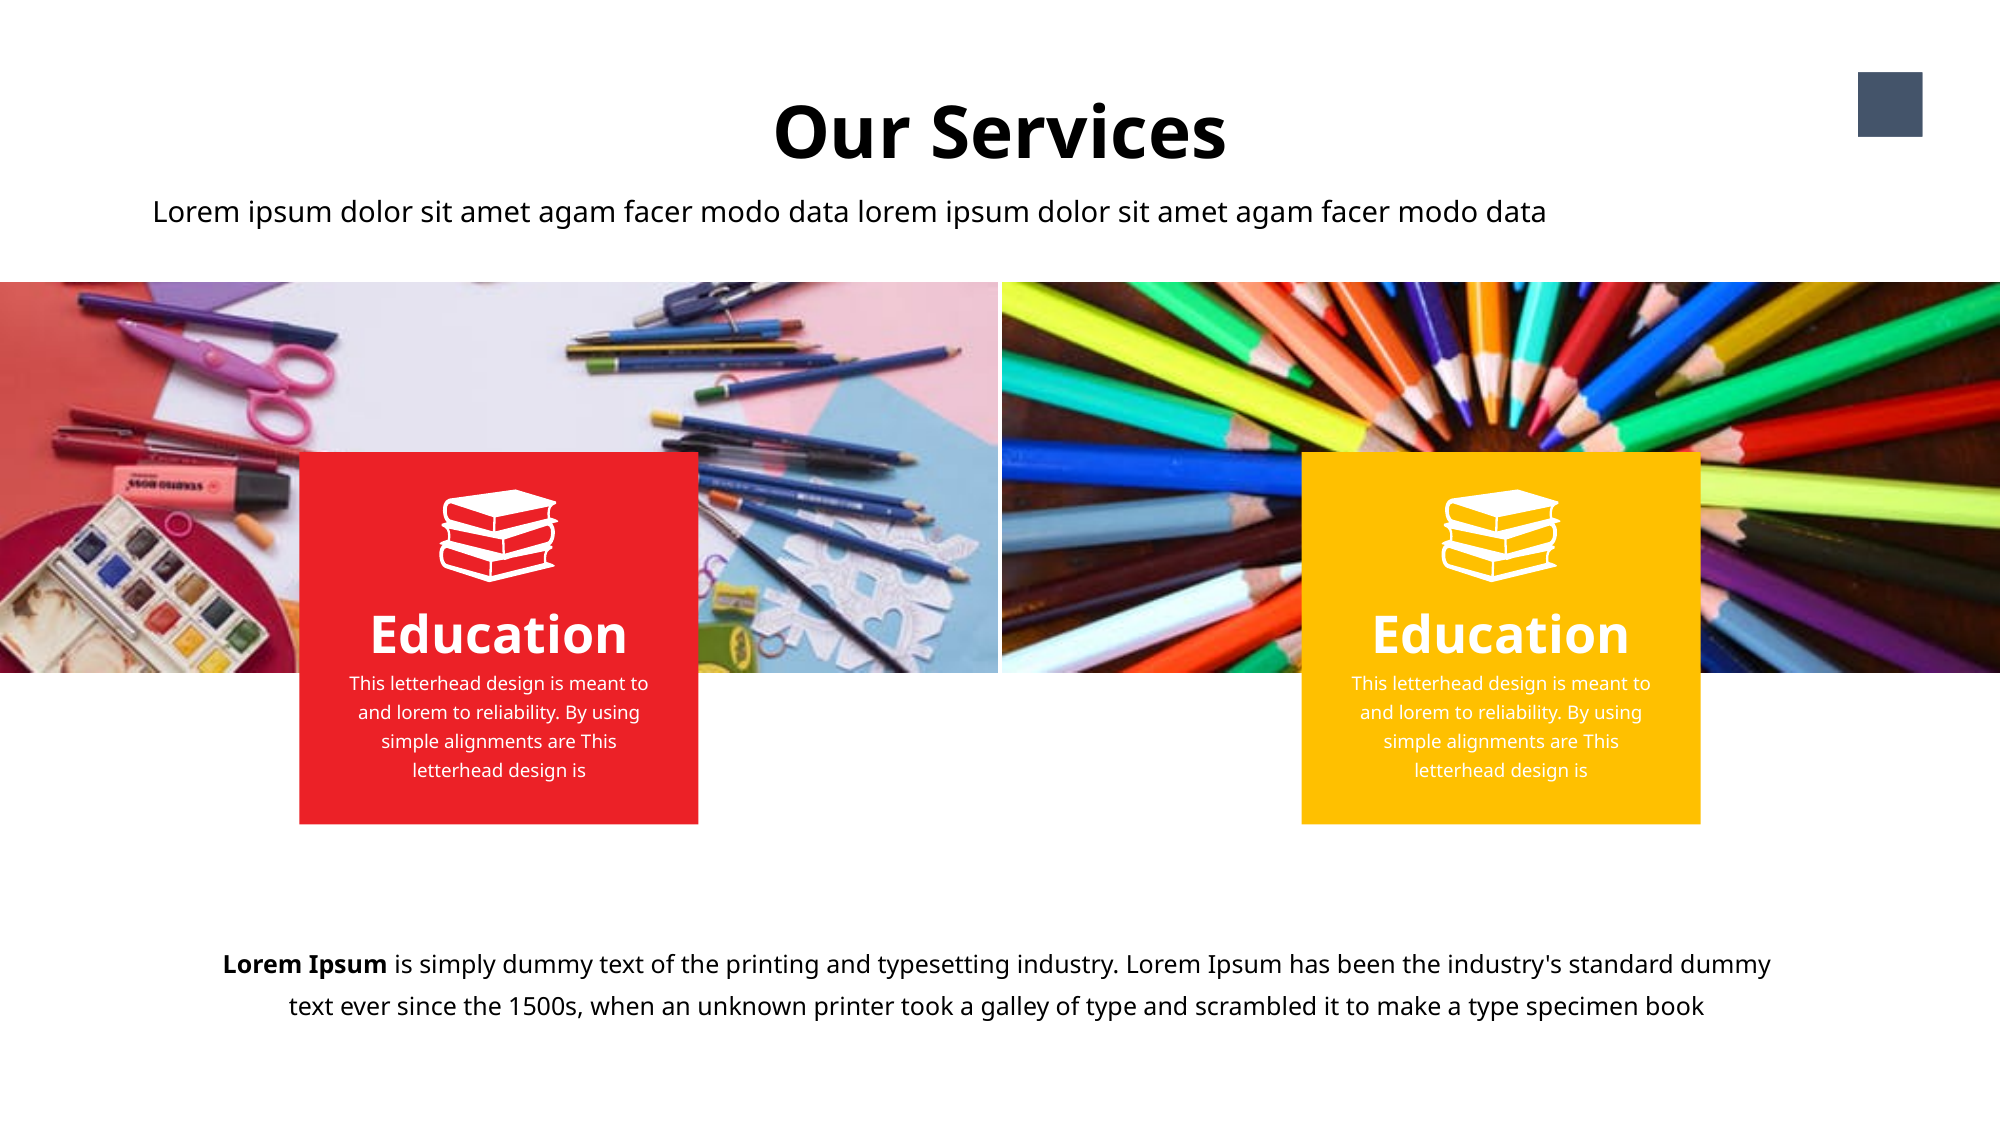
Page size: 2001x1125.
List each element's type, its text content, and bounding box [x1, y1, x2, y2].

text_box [1325, 489, 1677, 788]
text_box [322, 489, 675, 788]
picture [0, 282, 998, 673]
text_box Lorem Ipsum is simply dummy text of the printing and typesetting industry. Lorem Ipsum has been the industry's standard dummy text ever since the 1500s, when an unknown printer took a galley of type and scrambled it to make a type specimen book [193, 929, 1802, 1029]
title Our Services [137, 78, 1863, 191]
text_box [1301, 673, 1702, 825]
text_box [298, 673, 699, 825]
slide_number 7 [1863, 78, 1927, 130]
picture [1002, 282, 2000, 673]
subtitle Lorem ipsum dolor sit amet agam facer modo data lorem ipsum dolor sit amet agam facer modo data [137, 191, 1863, 227]
text_box [1857, 71, 1924, 78]
text_box [1863, 130, 1924, 138]
